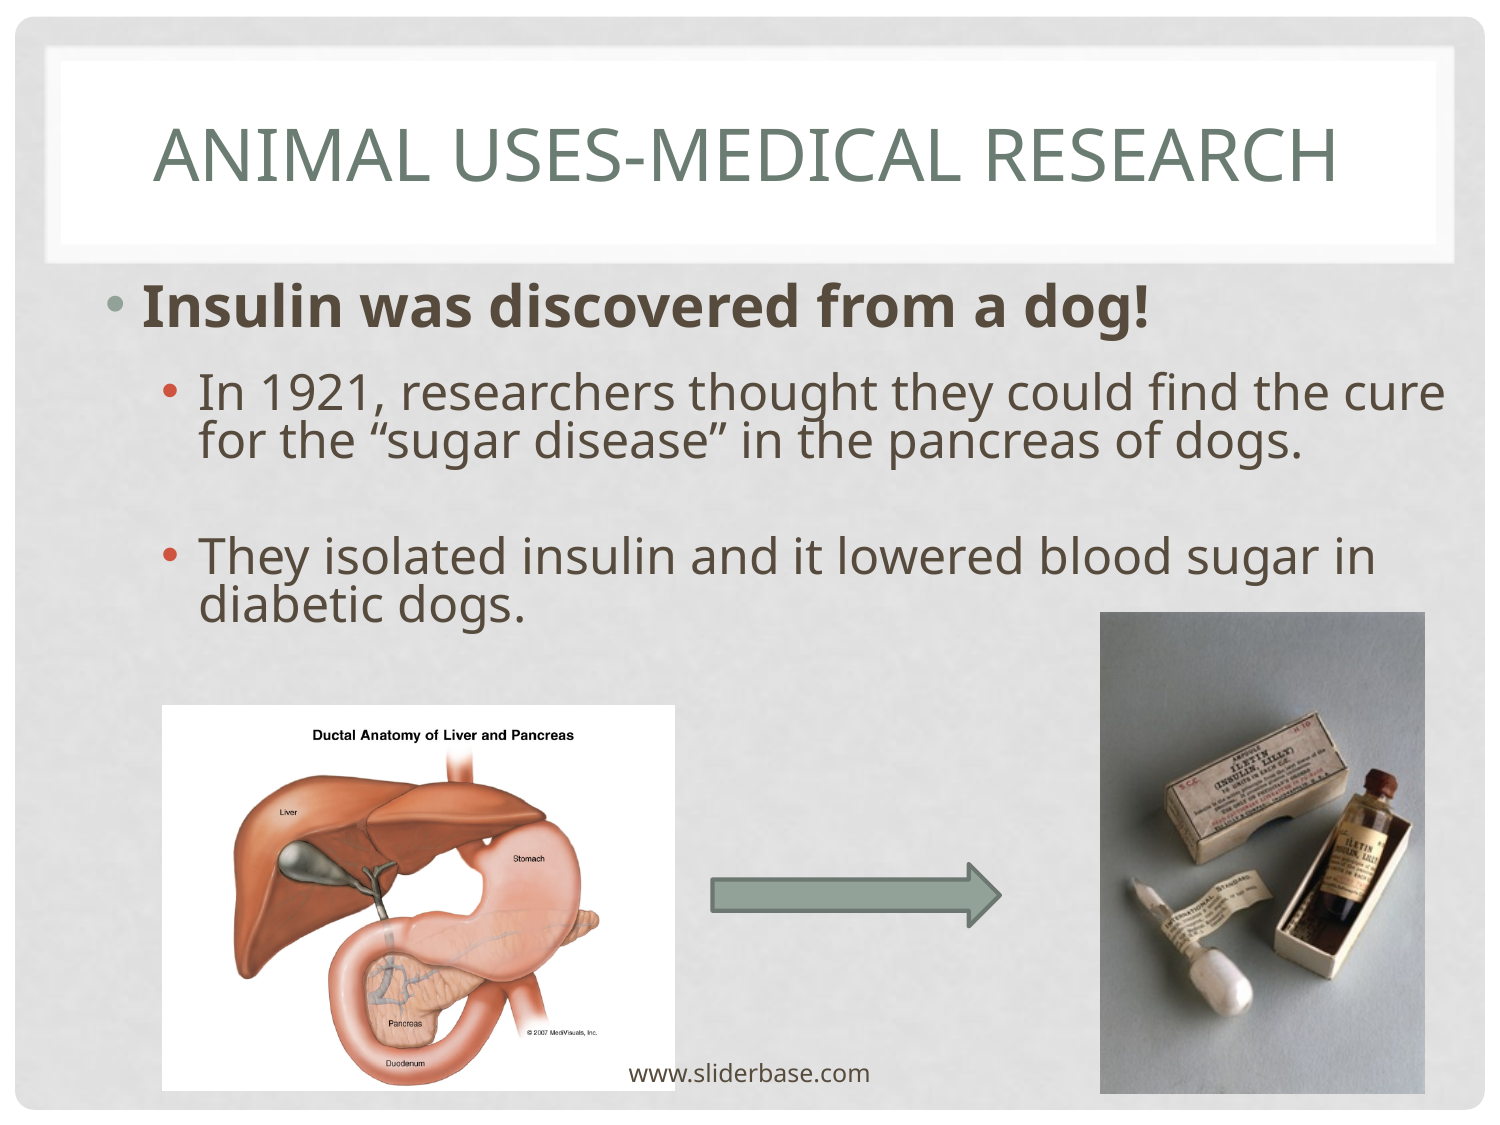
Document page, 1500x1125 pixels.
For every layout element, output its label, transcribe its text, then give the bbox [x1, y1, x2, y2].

title Animal Uses-medical research [69, 66, 1425, 238]
footer www.sliderbase.com [512, 1042, 988, 1103]
list Insulin was discovered from a dog! [71, 275, 1422, 388]
picture [161, 705, 676, 1091]
text_box [74, 365, 1100, 713]
picture [1100, 612, 1426, 1094]
text_box [710, 861, 1003, 929]
text_box In 1921, researchers thought they could find the cure for the “sugar disease” in the pancreas of dogs. They isolated insulin and it lowered blood sugar in diabetic dogs. [78, 364, 1500, 700]
